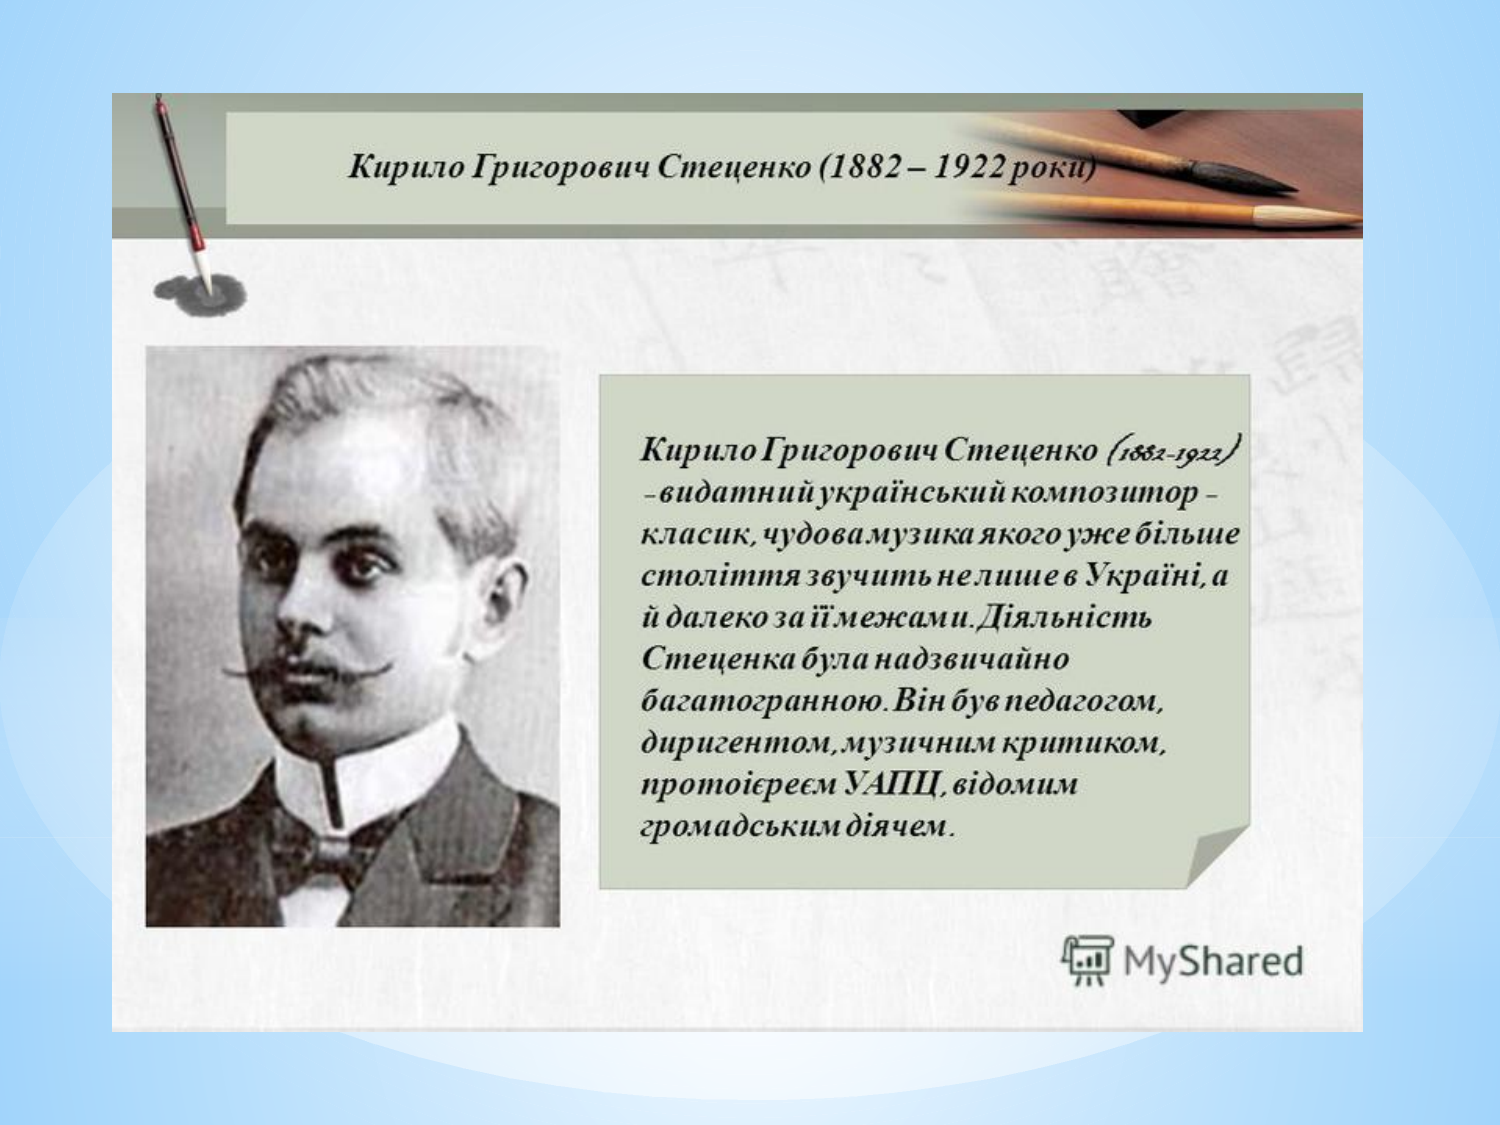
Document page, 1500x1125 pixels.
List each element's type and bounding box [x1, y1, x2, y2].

picture [111, 93, 1363, 1032]
